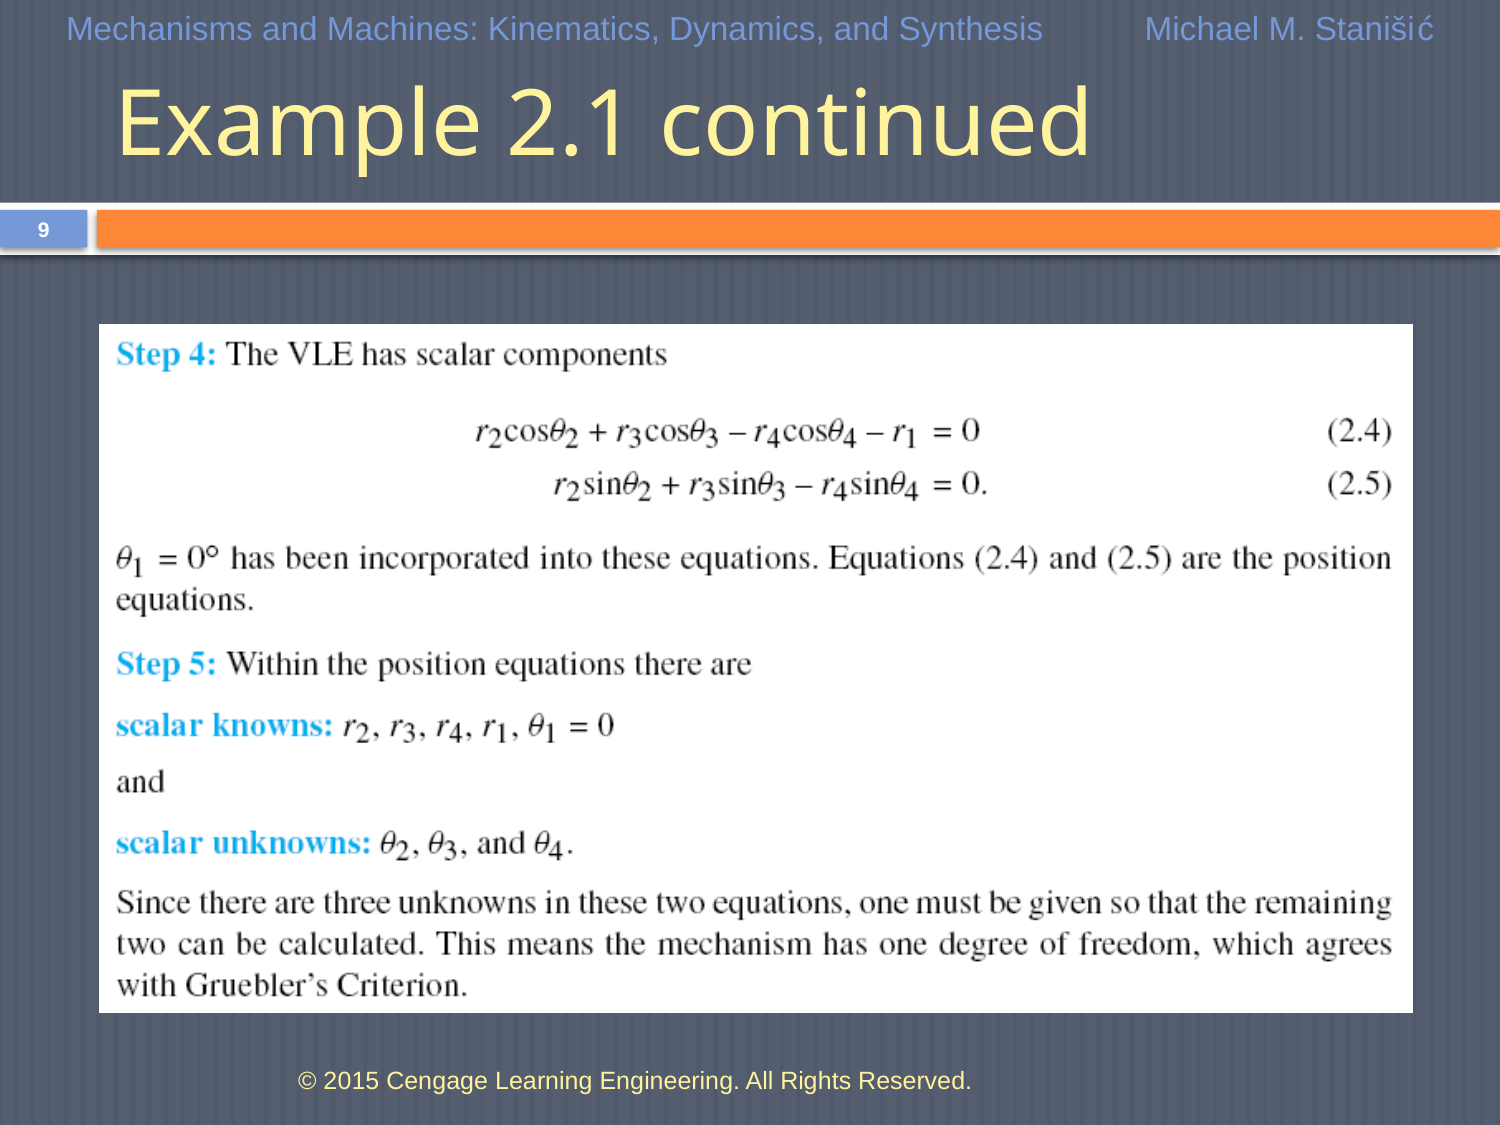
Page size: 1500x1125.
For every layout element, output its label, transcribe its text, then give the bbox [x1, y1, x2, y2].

text_box Mechanisms and Machines: Kinematics, Dynamics, and Synthesis Michael M. Stanišić [0, 0, 1500, 55]
slide_number 9 [0, 208, 88, 249]
picture [99, 324, 1413, 1013]
footer © 2015 Cengage Learning Engineering. All Rights Reserved. [106, 1050, 996, 1110]
title Example 2.1 continued [99, 55, 1438, 201]
